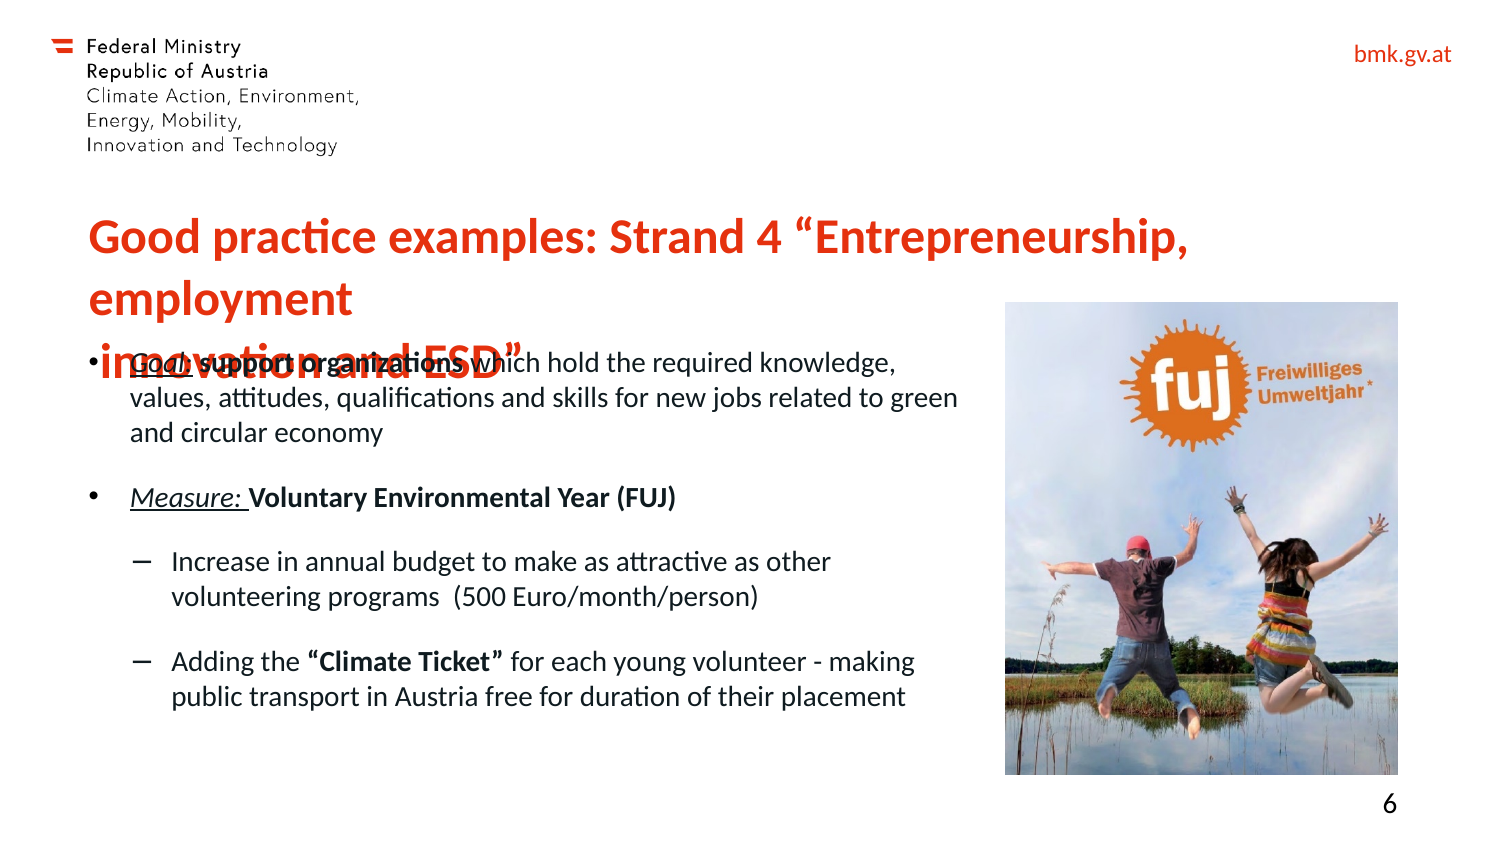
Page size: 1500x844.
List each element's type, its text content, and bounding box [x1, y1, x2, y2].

list Goal: support organizations which hold the required knowledge, values, attitudes, qualifications and skills for new jobs related to green and circular economy Measure: Voluntary Environmental Year (FUJ) Increase in annual budget to make as attractive as other volunteering programs (500 Euro/month/person) Adding the “Climate Ticket” for each young volunteer - making public transport in Austria free for duration of their placement [88, 343, 971, 756]
picture [1005, 302, 1398, 776]
slide_number 6 [1263, 785, 1398, 819]
picture [51, 34, 386, 162]
title Good practice examples: Strand 4 “Entrepreneurship, employment innovation and ESD” [88, 200, 1398, 303]
